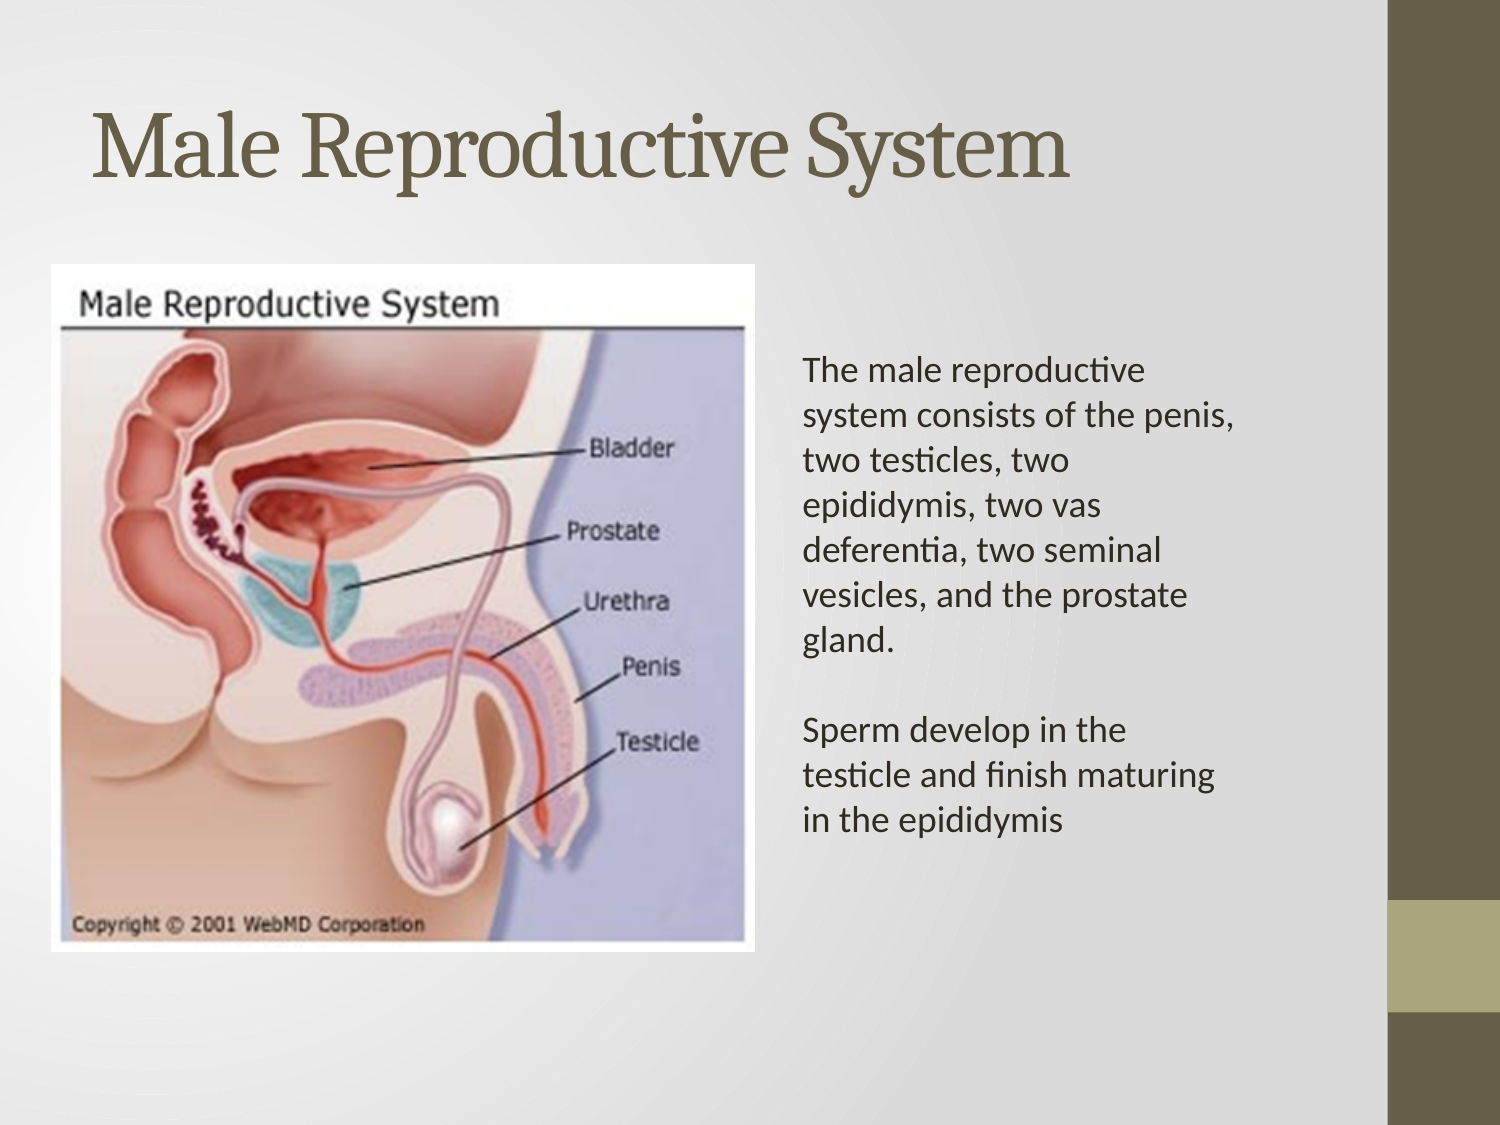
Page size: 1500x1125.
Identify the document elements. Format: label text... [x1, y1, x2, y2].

text_box The male reproductive system consists of the penis, two testicles, two epididymis, two vas deferentia, two seminal vesicles, and the prostate gland. Sperm develop in the testicle and finish maturing in the epididymis [787, 337, 1250, 848]
title Male Reproductive System [75, 45, 1325, 233]
picture [50, 263, 756, 953]
